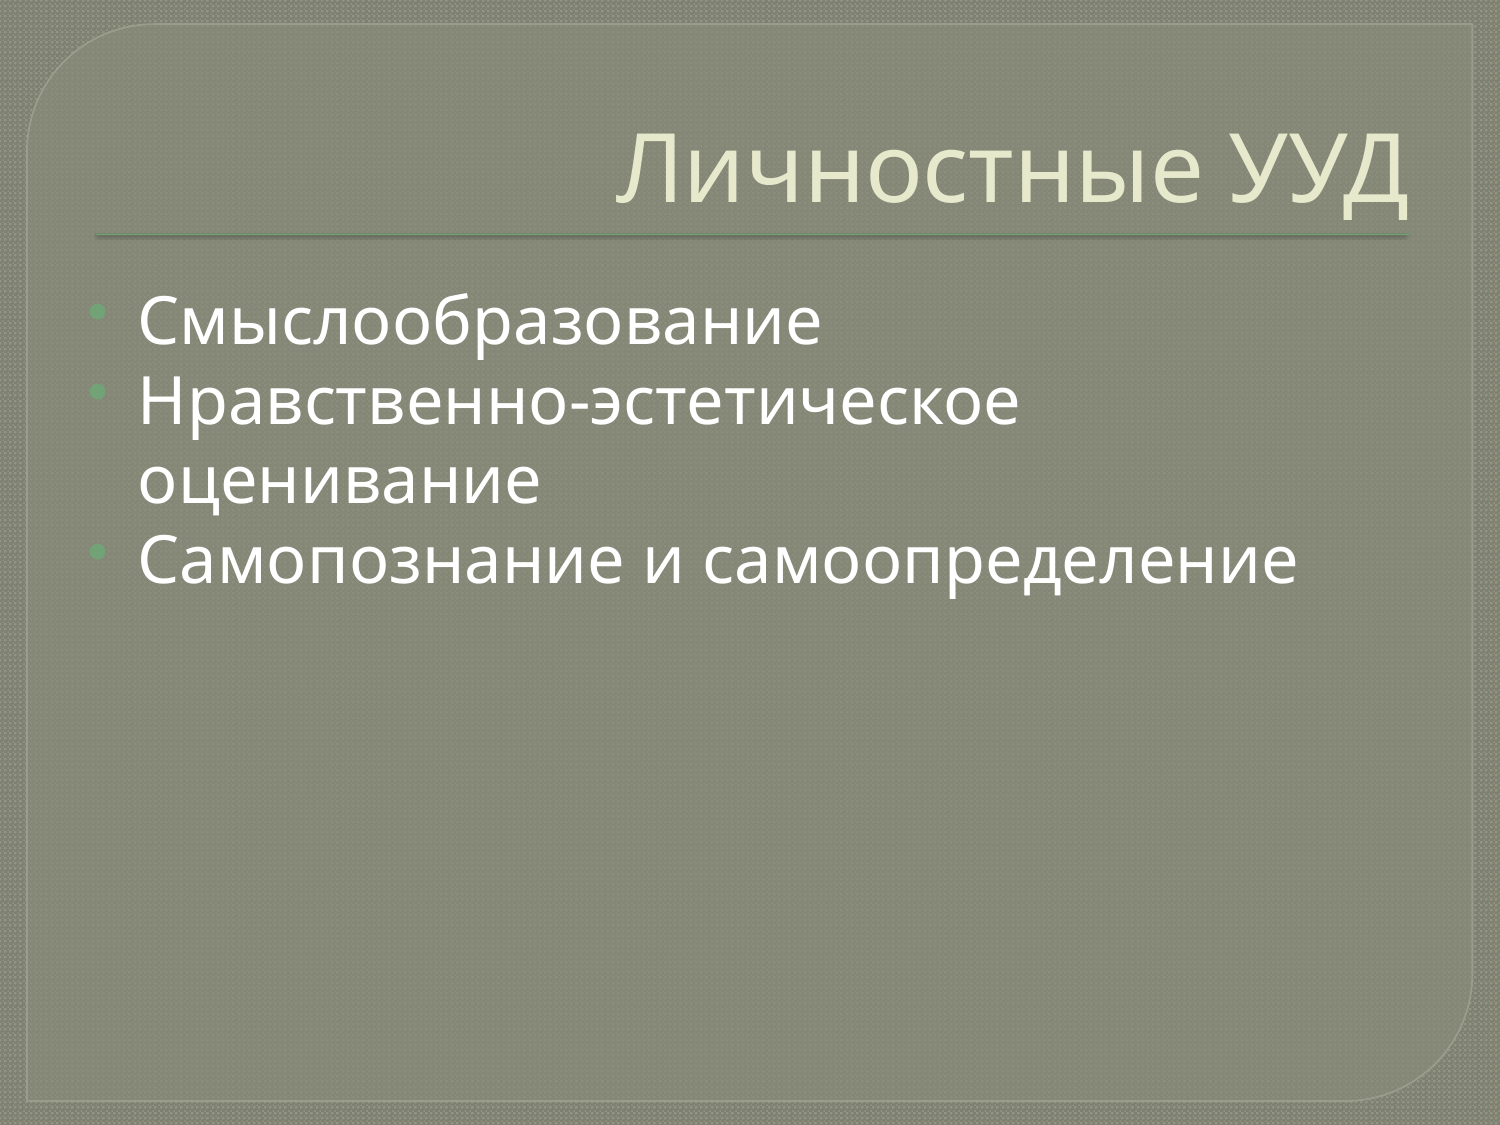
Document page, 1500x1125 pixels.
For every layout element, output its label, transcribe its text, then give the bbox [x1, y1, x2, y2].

list Смыслообразование Нравственно-эстетическое оценивание Самопознание и самоопределение [75, 270, 1425, 1013]
title Личностные УУД [75, 41, 1425, 230]
